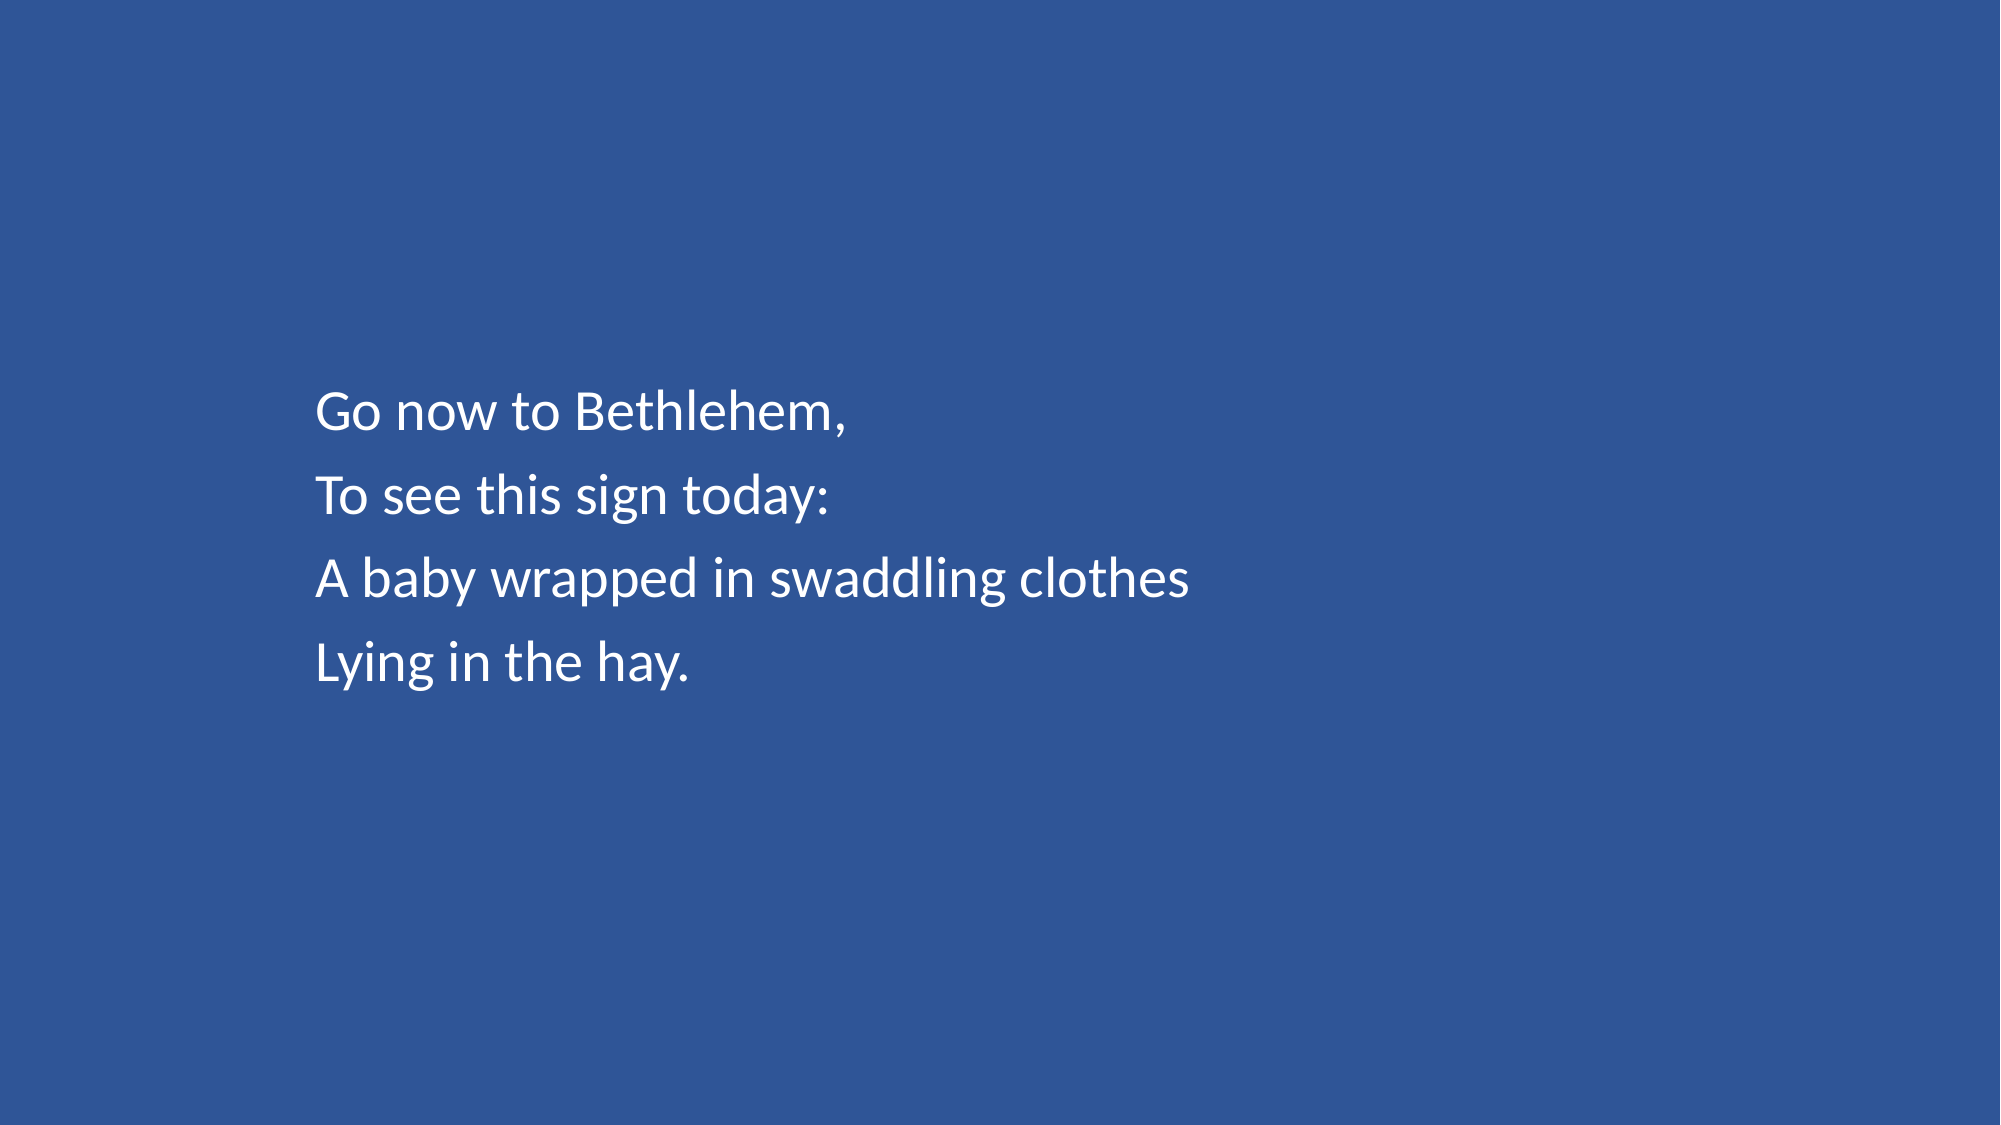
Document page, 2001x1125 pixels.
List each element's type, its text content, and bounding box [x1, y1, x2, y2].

list Go now to Bethlehem, To see this sign today: A baby wrapped in swaddling clothes Lying in the hay. [300, 372, 1700, 753]
